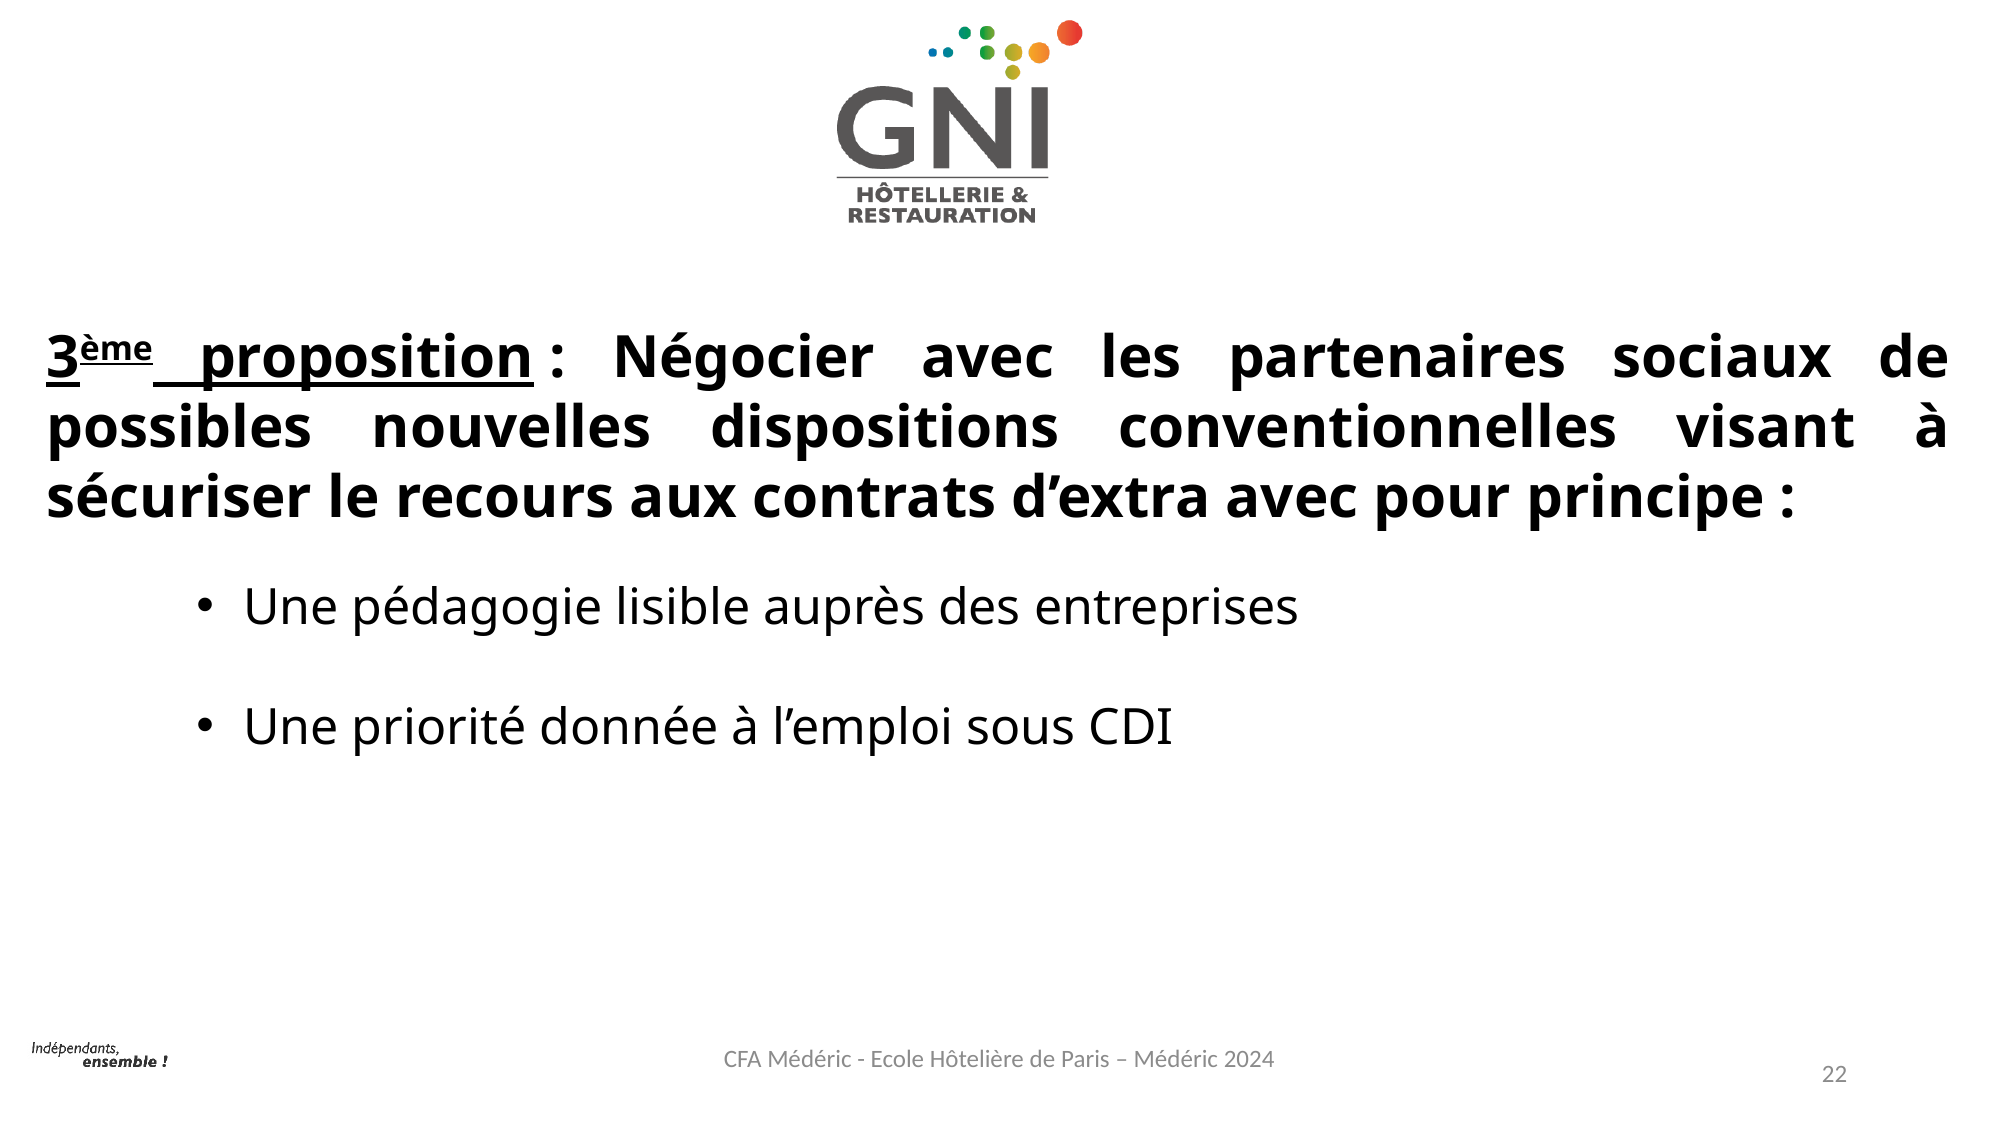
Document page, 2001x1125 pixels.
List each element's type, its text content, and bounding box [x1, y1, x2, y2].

text_box 3ème proposition : Négocier avec les partenaires sociaux de possibles nouvelles dispositions conventionnelles visant à sécuriser le recours aux contrats d’extra avec pour principe : Une pédagogie lisible auprès des entreprises Une priorité donnée à l’emploi sous CDI [31, 312, 1966, 762]
slide_number 22 [1412, 1042, 1863, 1103]
footer CFA Médéric - Ecole Hôtelière de Paris – Médéric 2024 [662, 1042, 1338, 1103]
picture [0, 987, 195, 1125]
picture [808, 0, 1106, 253]
